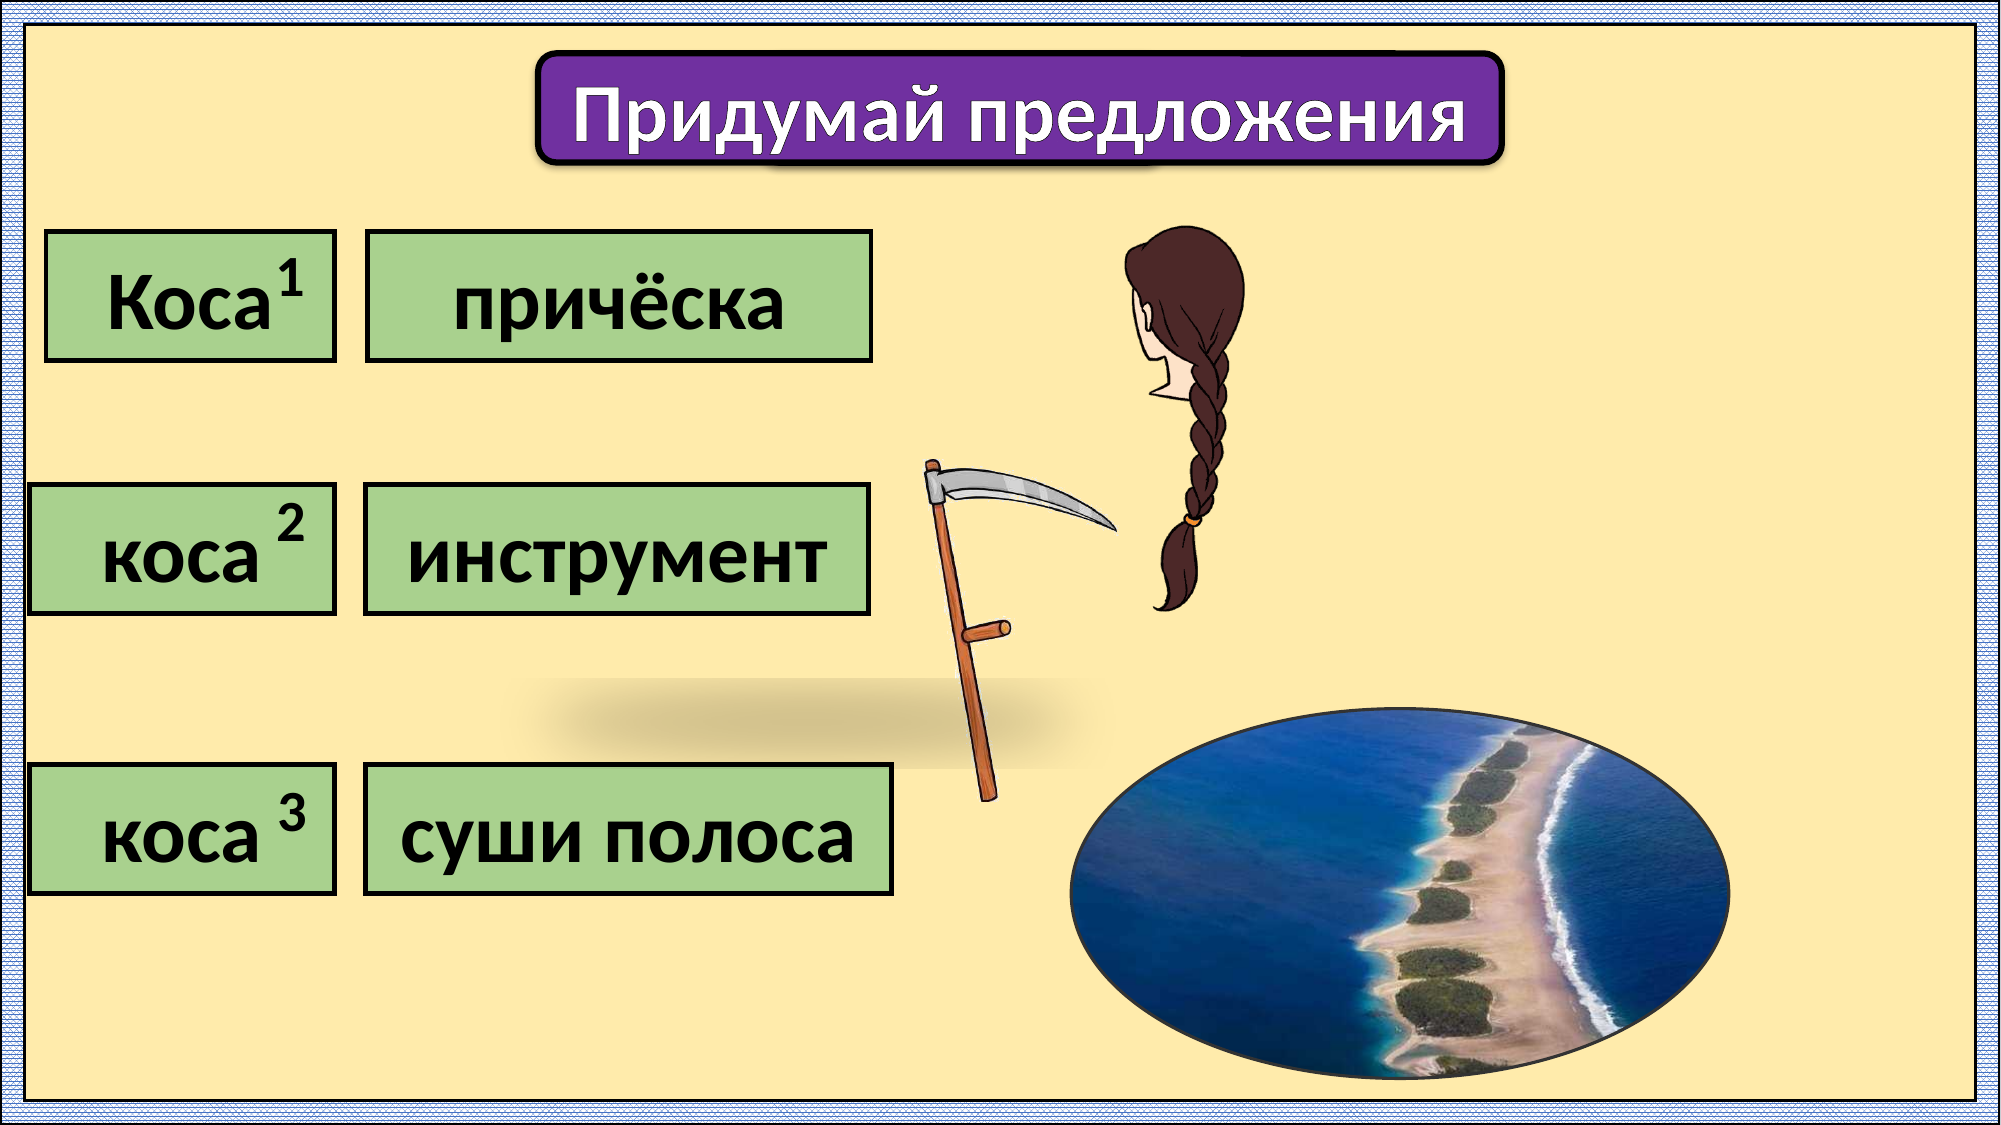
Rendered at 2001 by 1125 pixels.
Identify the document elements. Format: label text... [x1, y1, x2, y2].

text_box инструмент [365, 483, 870, 614]
text_box коса [28, 763, 335, 895]
text_box 1 [213, 231, 368, 316]
text_box суши полоса [365, 763, 893, 895]
text_box Придумай предложения [537, 52, 1503, 164]
text_box причёска [367, 230, 872, 362]
text_box коса [28, 483, 335, 614]
text_box 2 [213, 475, 369, 561]
picture [900, 214, 1729, 1079]
text_box 3 [215, 766, 370, 851]
text_box Коса [45, 230, 335, 362]
